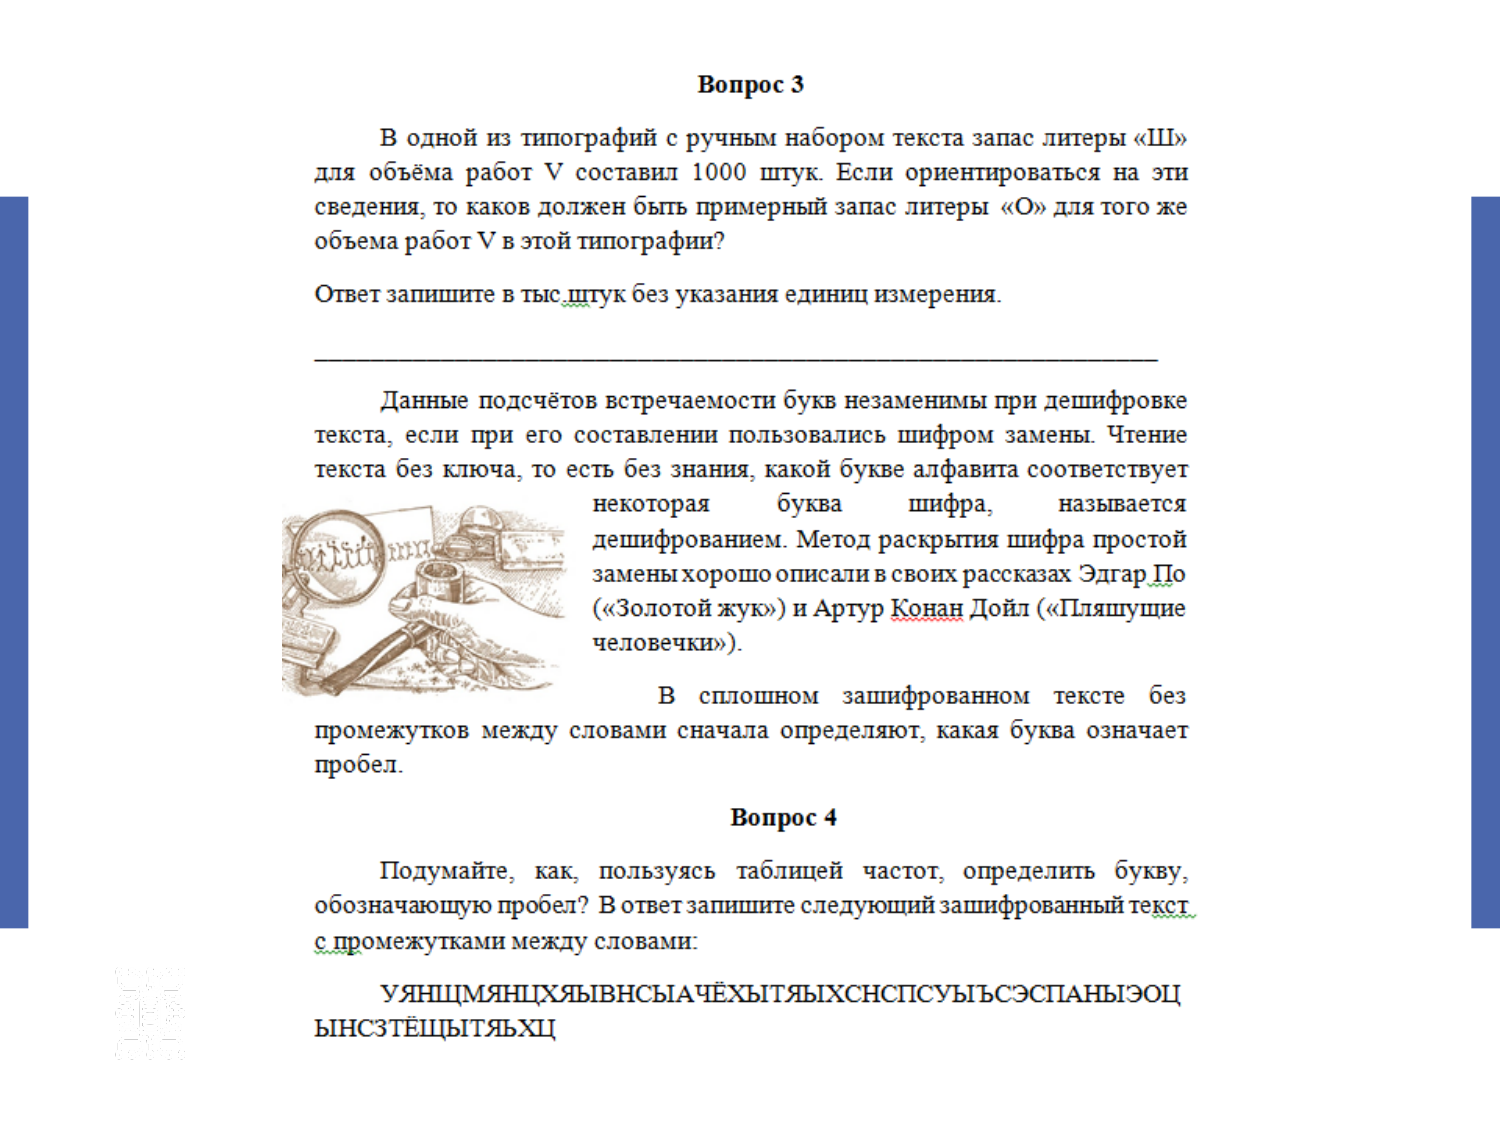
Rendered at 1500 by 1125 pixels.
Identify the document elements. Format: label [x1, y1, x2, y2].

picture [282, 71, 1218, 1054]
picture [113, 964, 187, 1062]
text_box [1470, 196, 1500, 929]
text_box [0, 196, 29, 929]
